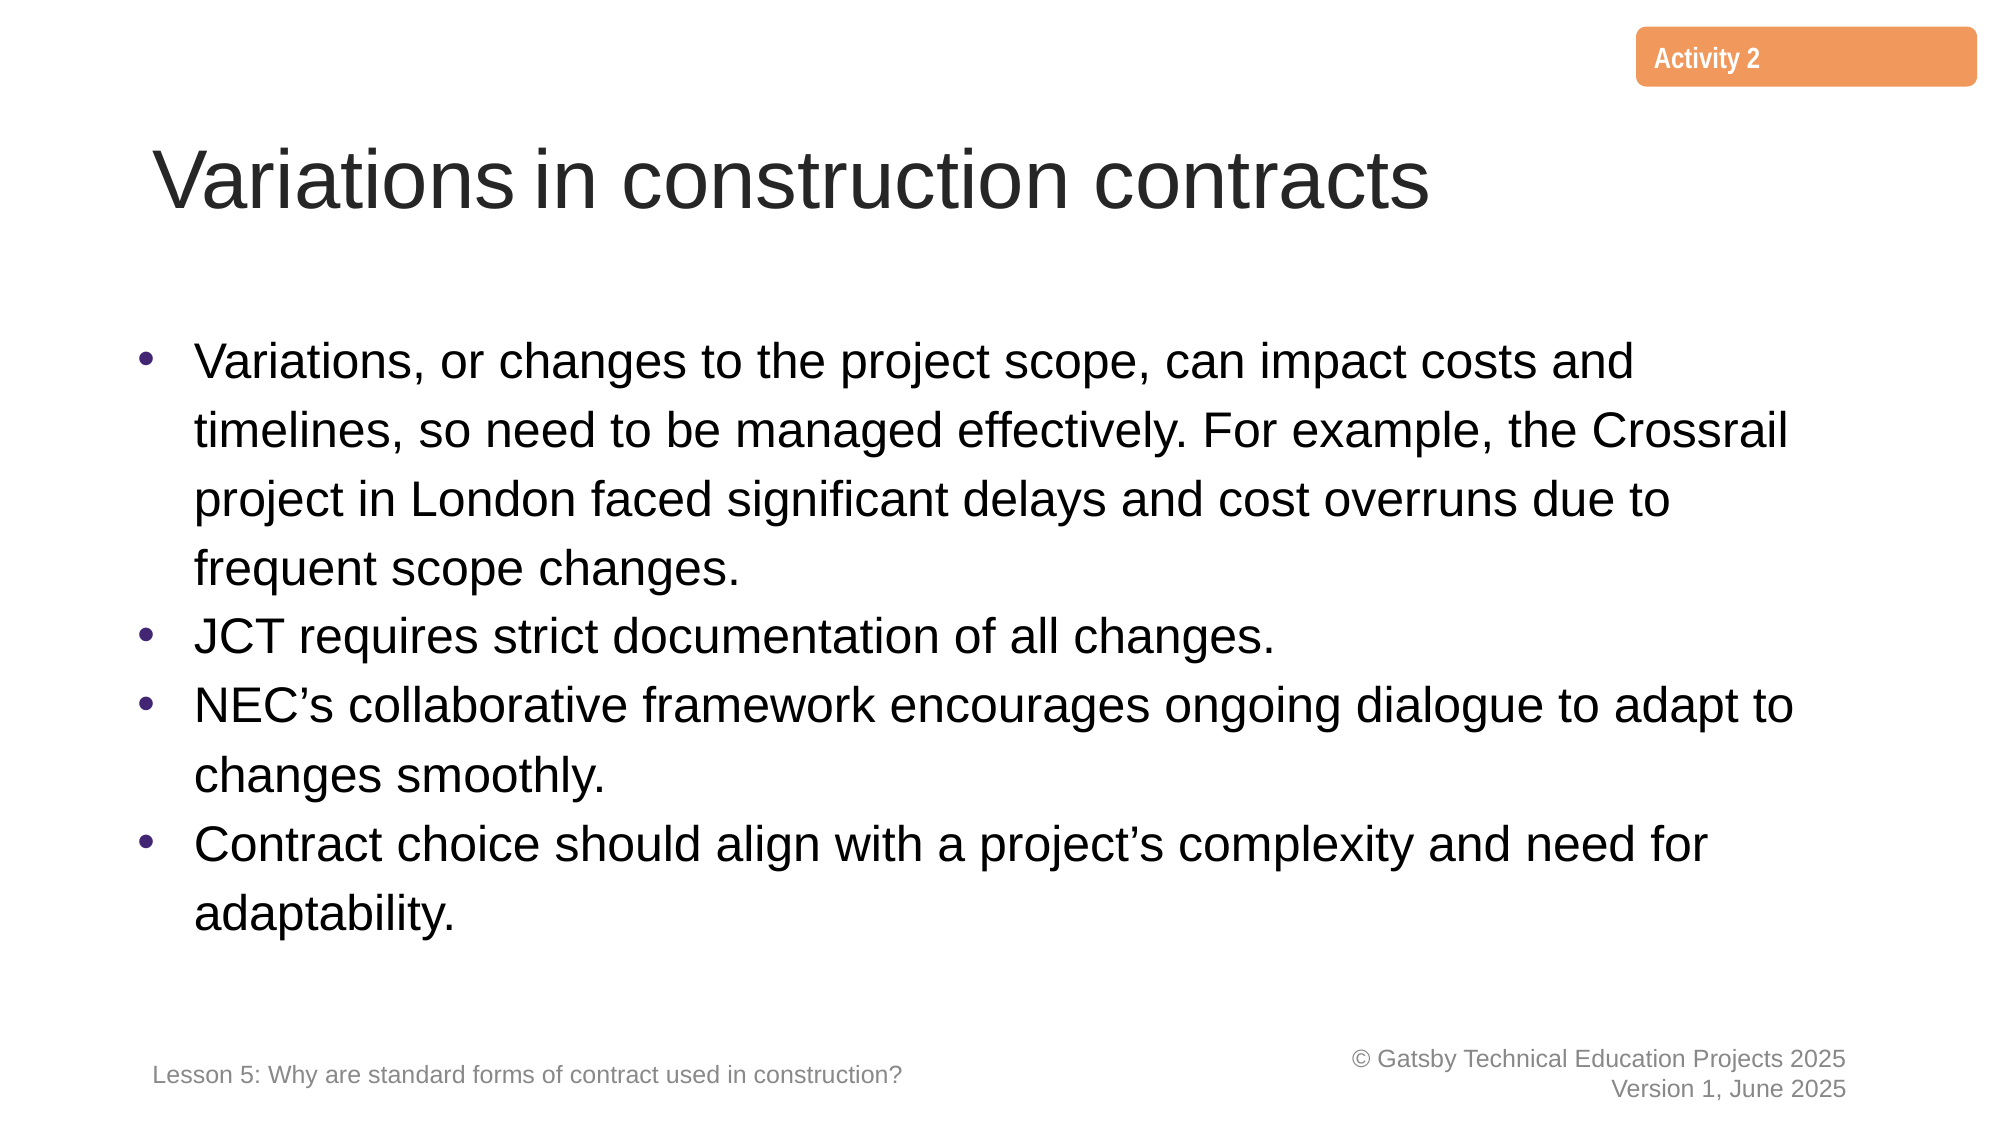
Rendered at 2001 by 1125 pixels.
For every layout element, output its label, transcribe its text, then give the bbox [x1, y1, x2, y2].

list Variations, or changes to the project scope, can impact costs and timelines, so need to be managed effectively. For example, the Crossrail project in London faced significant delays and cost overruns due to frequent scope changes. JCT requires strict documentation of all changes. NEC’s collaborative framework encourages ongoing dialogue to adapt to changes smoothly. Contract choice should align with a project’s complexity and need for adaptability. [103, 266, 1829, 1003]
list Lesson 5: Why are standard forms of contract used in construction? [137, 1042, 945, 1103]
title Variations in construction contracts [137, 73, 1863, 291]
text_box Activity 2 [1636, 26, 1978, 87]
